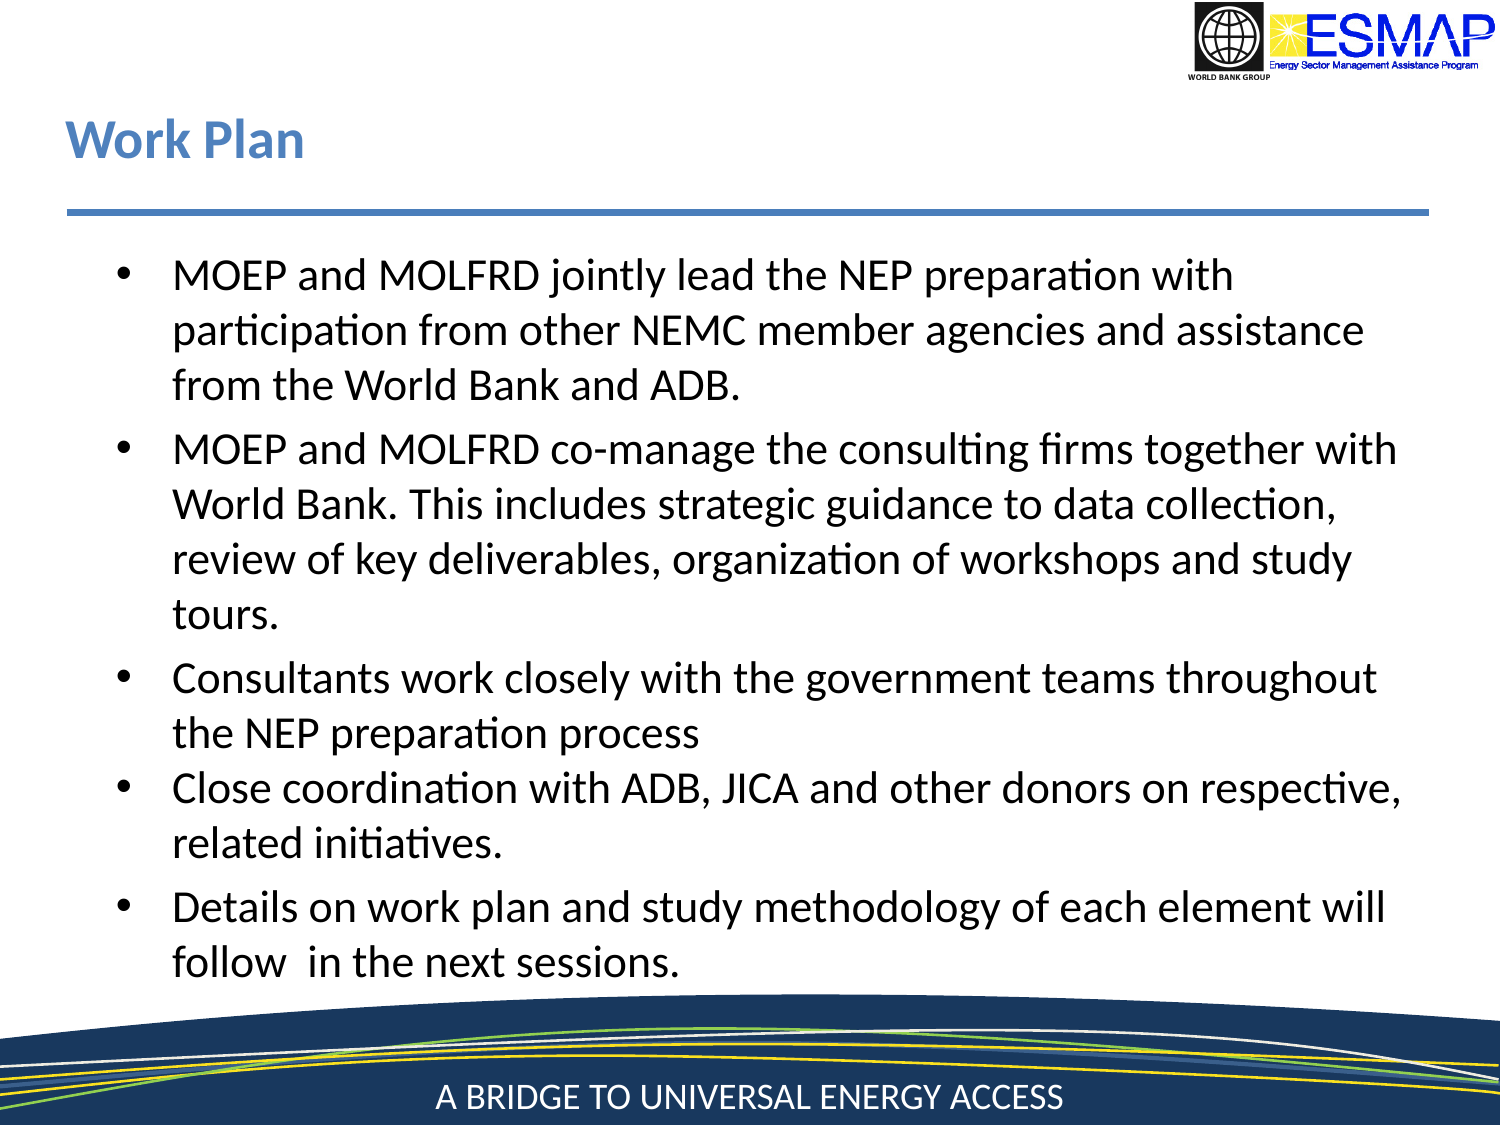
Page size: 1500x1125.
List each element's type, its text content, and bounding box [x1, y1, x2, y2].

slide_number 16 [1074, 1042, 1425, 1103]
text_box Work Plan [50, 42, 1363, 230]
text_box A Bridge to Universal Energy Access [0, 1064, 1500, 1125]
text_box [0, 994, 1500, 1064]
text_box MOEP and MOLFRD jointly lead the NEP preparation with participation from other NEMC member agencies and assistance from the World Bank and ADB. MOEP and MOLFRD co-manage the consulting firms together with World Bank. This includes strategic guidance to data collection, review of key deliverables, organization of workshops and study tours. Consultants work closely with the government teams throughout the NEP preparation process Close coordination with ADB, JICA and other donors on respective, related initiatives. Details on work plan and study methodology of each element will follow in the next sessions. [100, 237, 1430, 963]
text_box [10, 1028, 1285, 1064]
text_box [389, 1026, 852, 1045]
text_box [1425, 1060, 1499, 1064]
picture [1188, 1, 1499, 80]
